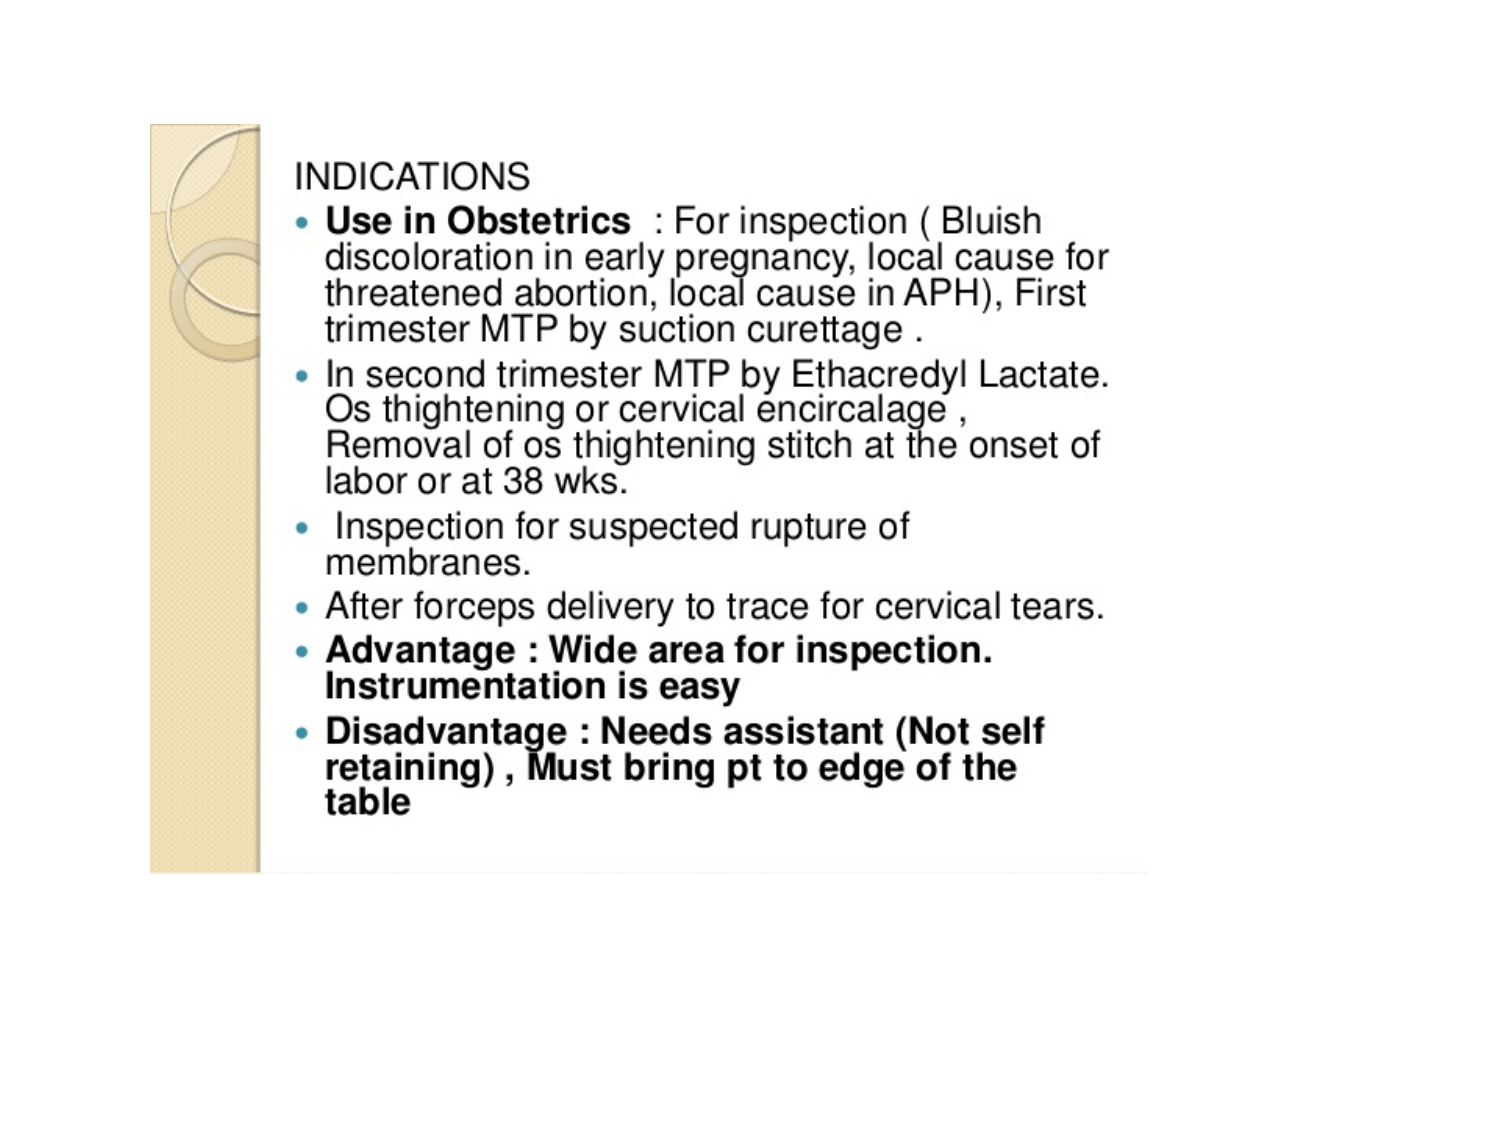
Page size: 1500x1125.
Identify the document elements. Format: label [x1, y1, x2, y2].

picture [149, 124, 1147, 874]
